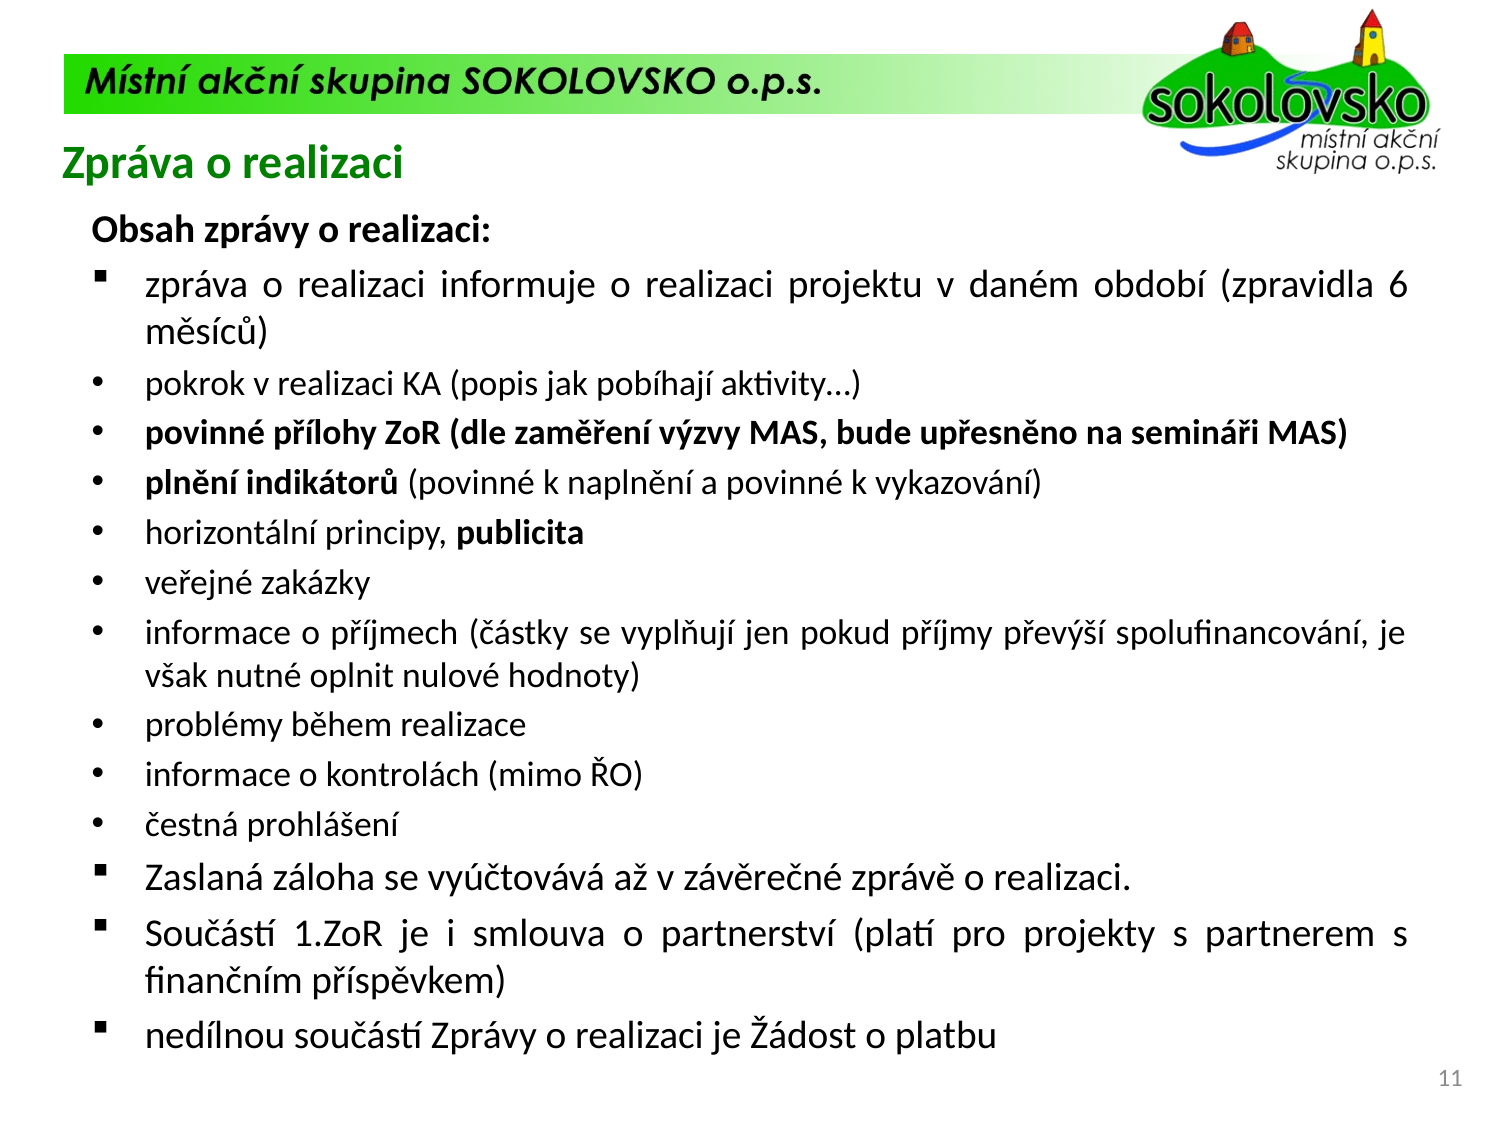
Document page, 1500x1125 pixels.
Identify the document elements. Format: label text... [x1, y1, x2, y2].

list Obsah zprávy o realizaci: zpráva o realizaci informuje o realizaci projektu v daném období (zpravidla 6 měsíců) pokrok v realizaci KA (popis jak pobíhají aktivity…) povinné přílohy ZoR (dle zaměření výzvy MAS, bude upřesněno na semináři MAS) plnění indikátorů (povinné k naplnění a povinné k vykazování) horizontální principy, publicita veřejné zakázky informace o příjmech (částky se vyplňují jen pokud příjmy převýší spolufinancování, je však nutné oplnit nulové hodnoty) problémy během realizace informace o kontrolách (mimo ŘO) čestná prohlášení Zaslaná záloha se vyúčtovává až v závěrečné zprávě o realizaci. Součástí 1.ZoR je i smlouva o partnerství (platí pro projekty s partnerem s finančním příspěvkem) nedílnou součástí Zprávy o realizaci je Žádost o platbu [76, 195, 1424, 1071]
title Zpráva o realizaci [47, 122, 1122, 196]
picture [64, 0, 1455, 197]
slide_number 11 [1128, 1046, 1478, 1107]
